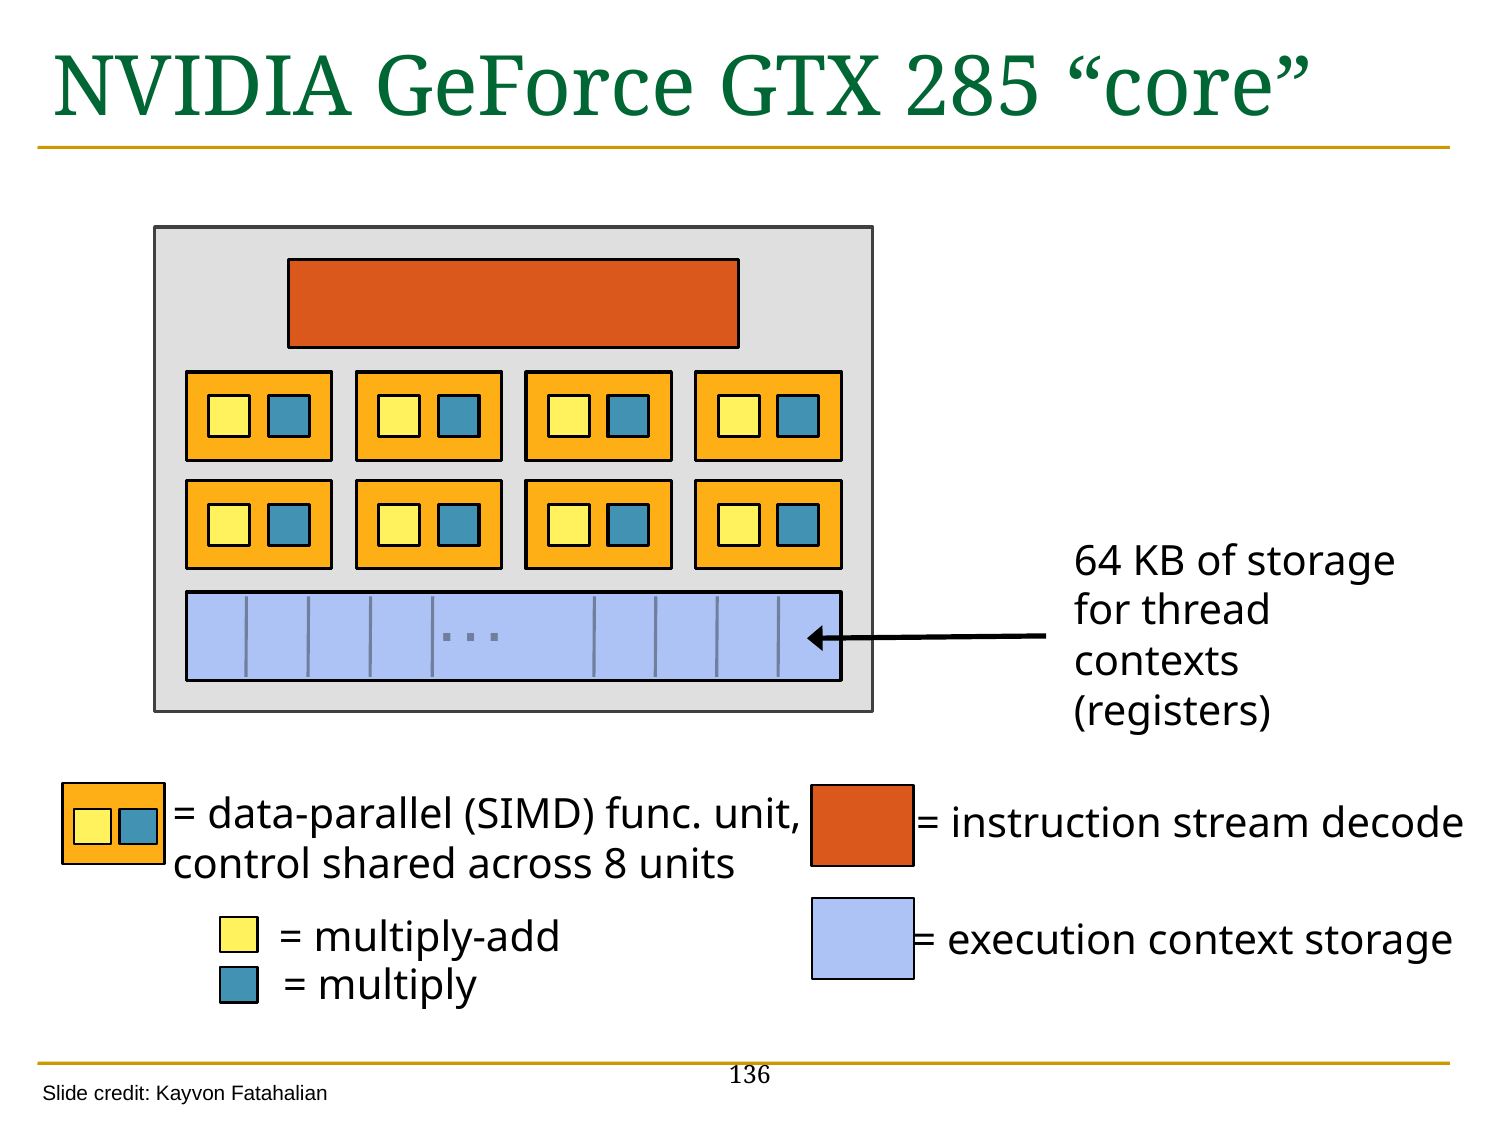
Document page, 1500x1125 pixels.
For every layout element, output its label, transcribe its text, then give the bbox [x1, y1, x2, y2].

text_box = data-parallel (SIMD) func. unit, control shared across 8 units [157, 779, 828, 945]
slide_number 136 [512, 1024, 988, 1101]
text_box Slide credit: Kayvon Fatahalian [27, 1072, 343, 1112]
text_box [806, 635, 1047, 639]
text_box = multiply-add [264, 902, 576, 968]
text_box = instruction stream decode [901, 788, 1480, 853]
text_box 64 KB of storage for thread contexts (registers) [1059, 526, 1445, 741]
text_box [812, 898, 915, 980]
text_box = multiply [268, 950, 492, 1016]
text_box [73, 809, 112, 845]
text_box [119, 809, 157, 845]
text_box [220, 916, 258, 953]
title NVIDIA GeForce GTX 285 “core” [37, 24, 1450, 200]
text_box [62, 782, 157, 864]
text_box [154, 226, 874, 712]
text_box = execution context storage [897, 905, 1480, 970]
text_box [220, 967, 258, 1003]
text_box [828, 784, 914, 867]
